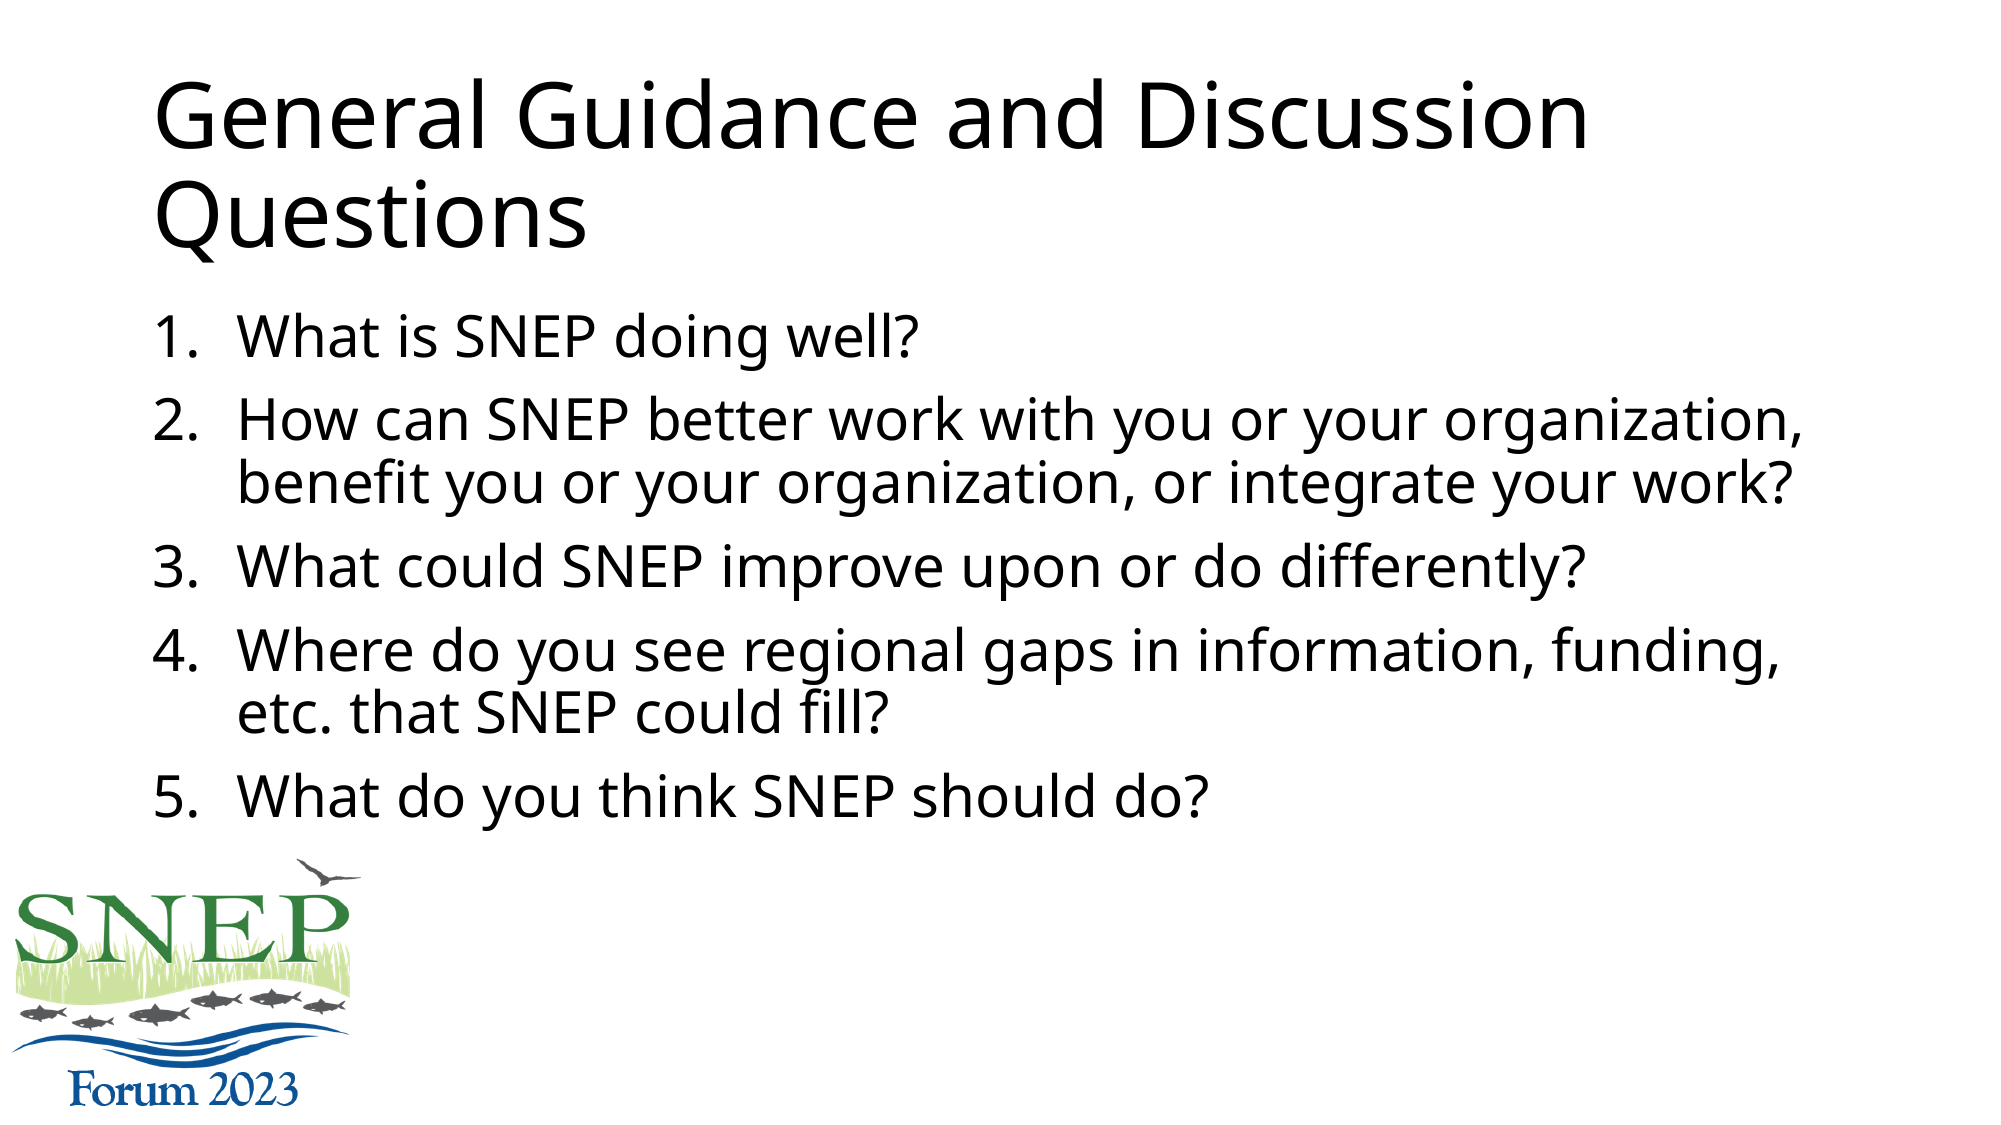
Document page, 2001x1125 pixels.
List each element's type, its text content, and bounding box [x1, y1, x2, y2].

title General Guidance and Discussion Questions [137, 59, 1863, 278]
list What is SNEP doing well? How can SNEP better work with you or your organization, benefit you or your organization, or integrate your work? What could SNEP improve upon or do differently? Where do you see regional gaps in information, funding, etc. that SNEP could fill? What do you think SNEP should do? [137, 299, 1863, 1014]
picture [0, 849, 374, 1113]
